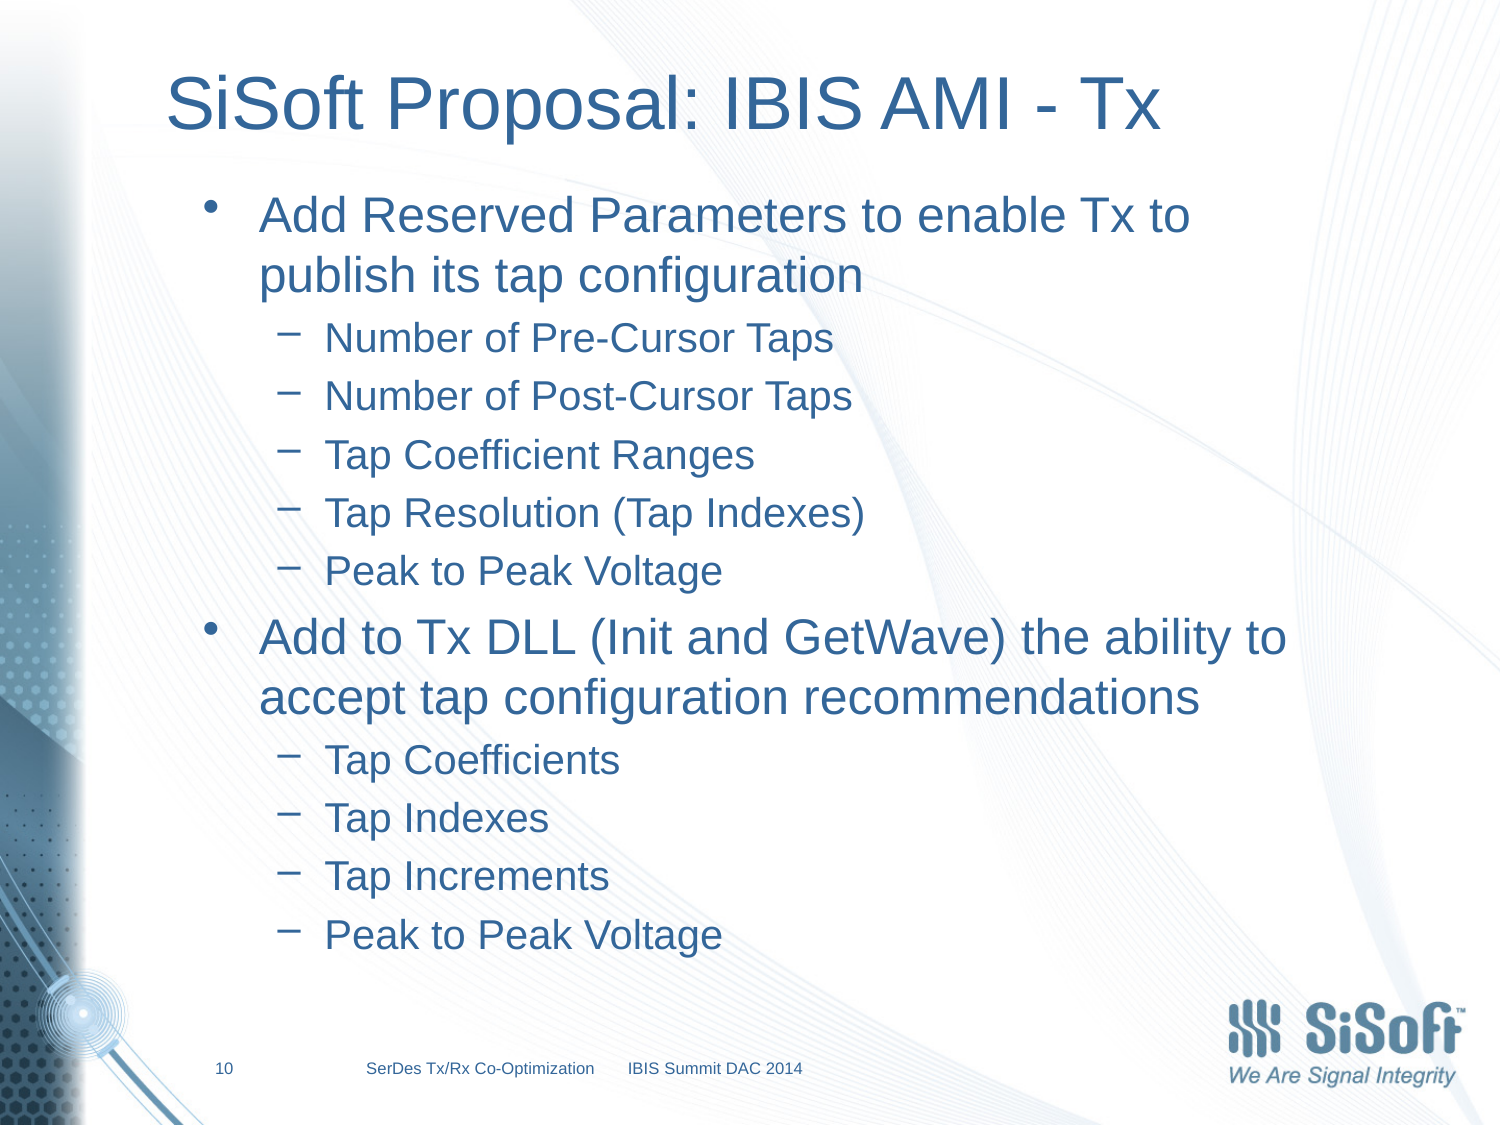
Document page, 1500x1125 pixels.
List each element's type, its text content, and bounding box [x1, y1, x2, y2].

title SiSoft Proposal: IBIS AMI - Tx [150, 24, 1438, 175]
footer 10 SerDes Tx/Rx Co-Optimization IBIS Summit DAC 2014 [200, 1050, 975, 1104]
picture [0, 0, 1500, 1125]
list Add Reserved Parameters to enable Tx to publish its tap configuration Number of Pre-Cursor Taps Number of Post-Cursor Taps Tap Coefficient Ranges Tap Resolution (Tap Indexes) Peak to Peak Voltage Add to Tx DLL (Init and GetWave) the ability to accept tap configuration recommendations Tap Coefficients Tap Indexes Tap Increments Peak to Peak Voltage [187, 174, 1363, 975]
